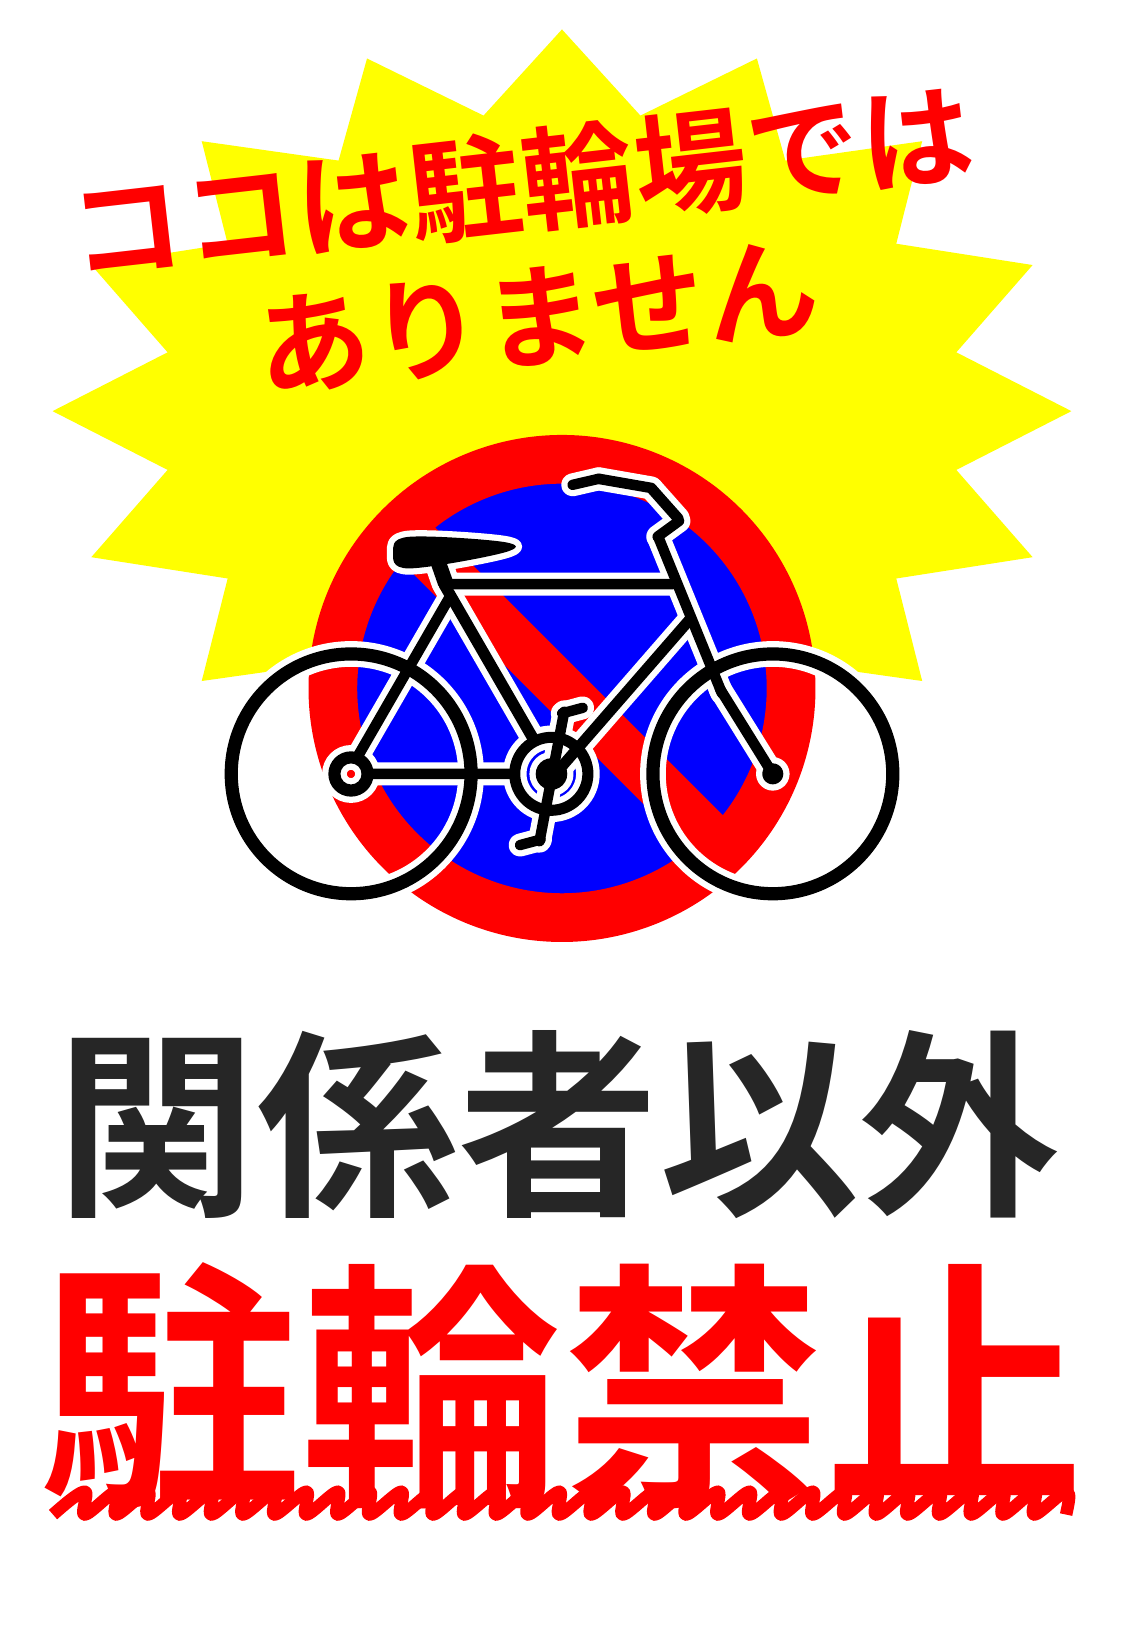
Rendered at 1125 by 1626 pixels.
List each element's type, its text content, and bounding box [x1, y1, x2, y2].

text_box [50, 400, 72, 424]
text_box [199, 604, 219, 684]
text_box [904, 600, 925, 684]
text_box [346, 56, 475, 124]
text_box 関係者以外 [23, 993, 1094, 1248]
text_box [224, 434, 900, 943]
text_box 駐輪禁止 [1, 1217, 1125, 1545]
text_box [89, 340, 1074, 580]
text_box [1009, 259, 1035, 291]
text_box ココは駐輪場ではありません [42, 51, 1018, 442]
text_box [702, 56, 764, 83]
text_box [53, 1491, 1070, 1515]
text_box [487, 27, 622, 108]
